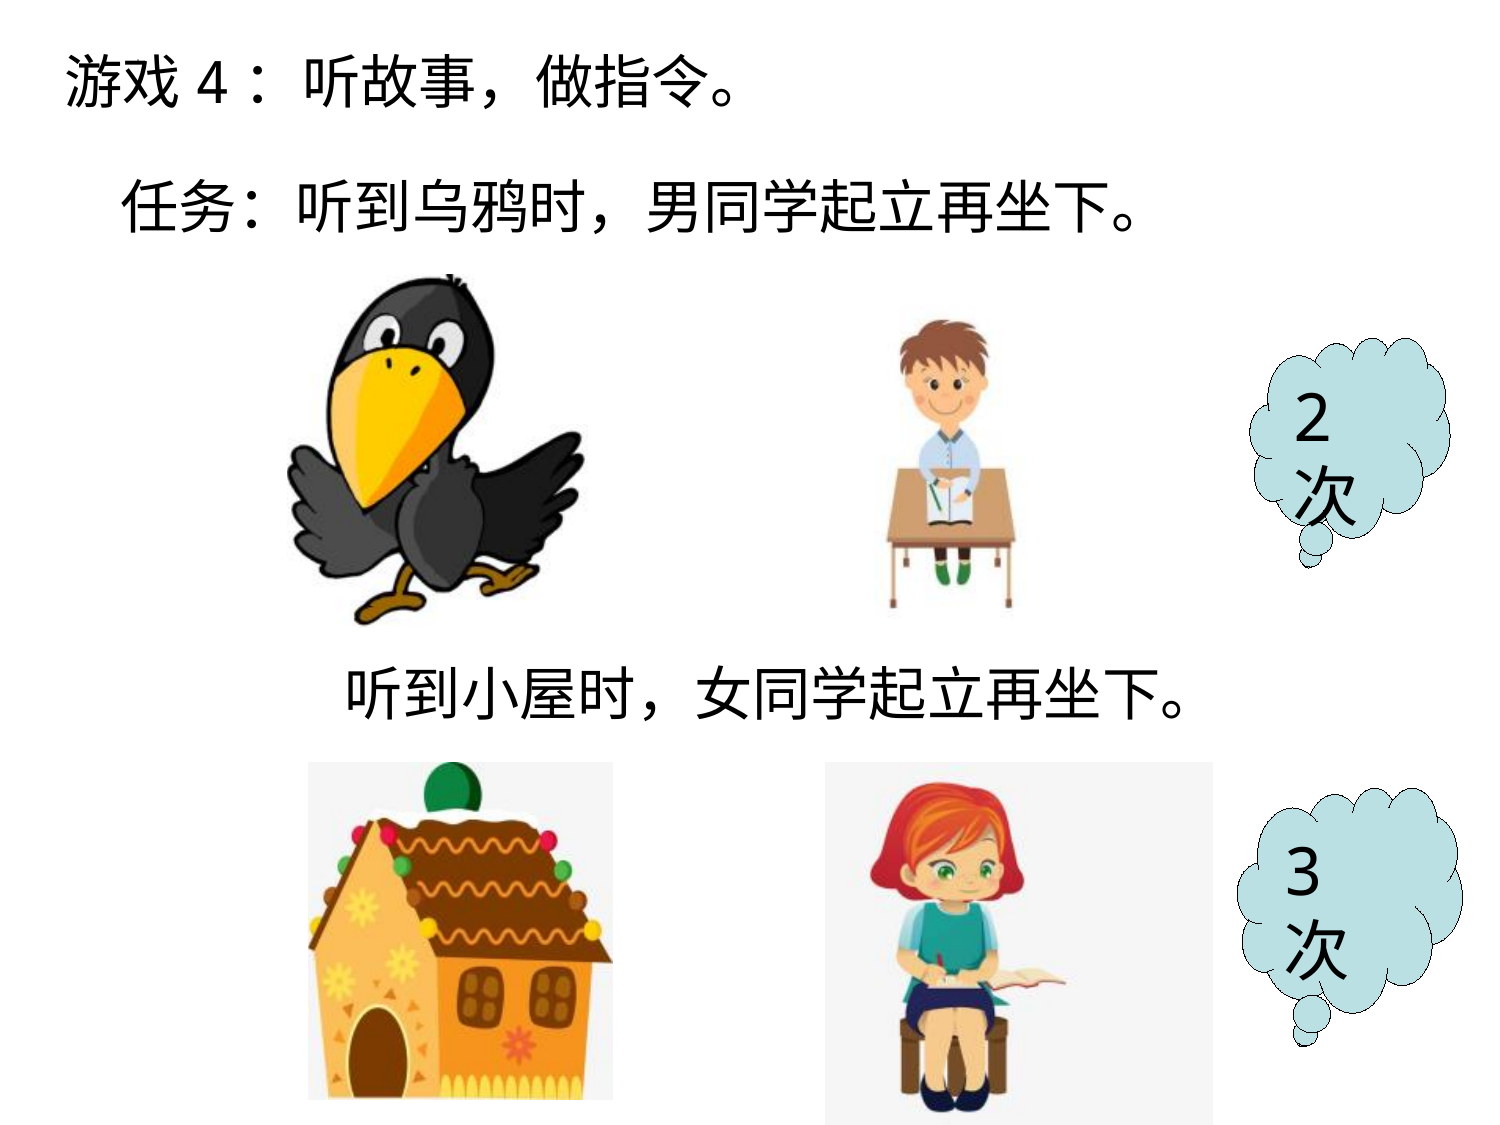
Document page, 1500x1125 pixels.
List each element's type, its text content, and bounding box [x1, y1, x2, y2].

text_box 听到小屋时，女同学起立再坐下。 [330, 650, 1234, 735]
picture [824, 762, 1213, 1125]
text_box 任务：听到乌鸦时，男同学起立再坐下。 [106, 162, 1185, 248]
picture [287, 274, 588, 629]
text_box 3次 [1237, 788, 1463, 1047]
picture [749, 255, 1153, 624]
picture [308, 762, 613, 1101]
text_box 2次 [1249, 338, 1451, 569]
text_box 游戏4：听故事，做指令。 [49, 37, 783, 123]
